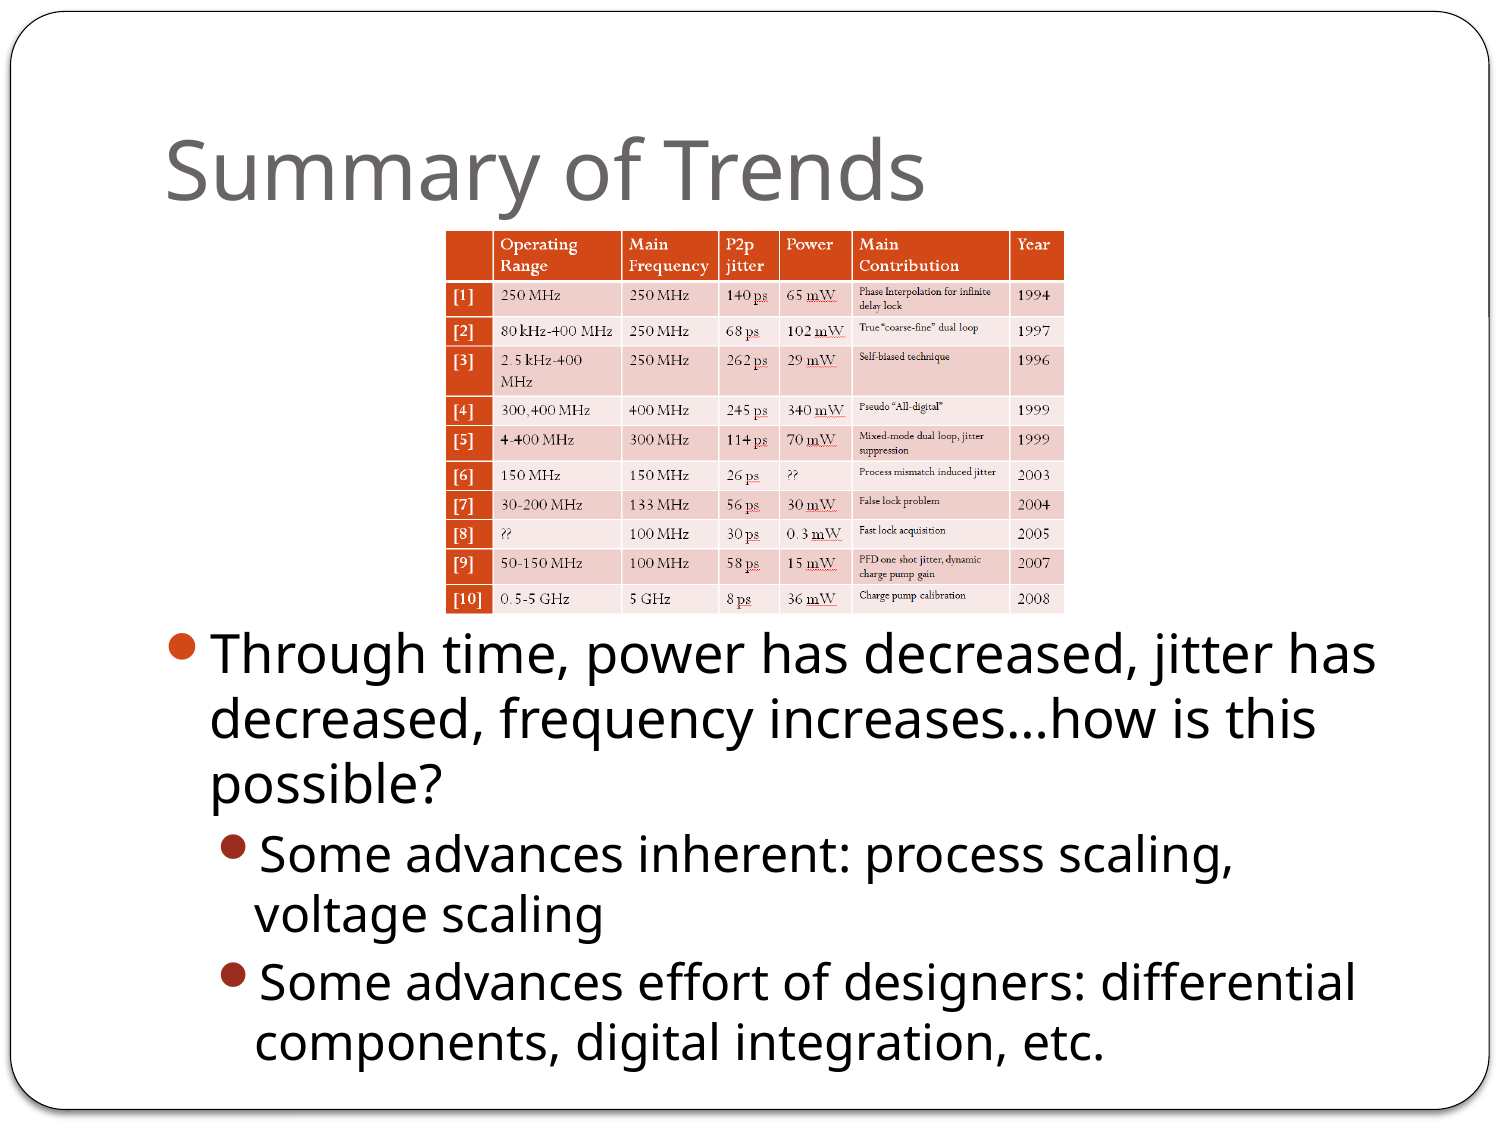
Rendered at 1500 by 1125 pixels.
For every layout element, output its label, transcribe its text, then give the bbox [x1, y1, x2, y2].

picture [437, 224, 1076, 619]
list Through time, power has decreased, jitter has decreased, frequency increases…how is this possible? Some advances inherent: process scaling, voltage scaling Some advances effort of designers: differential components, digital integration, etc. [150, 612, 1425, 1100]
title Summary of Trends [150, 45, 1425, 233]
